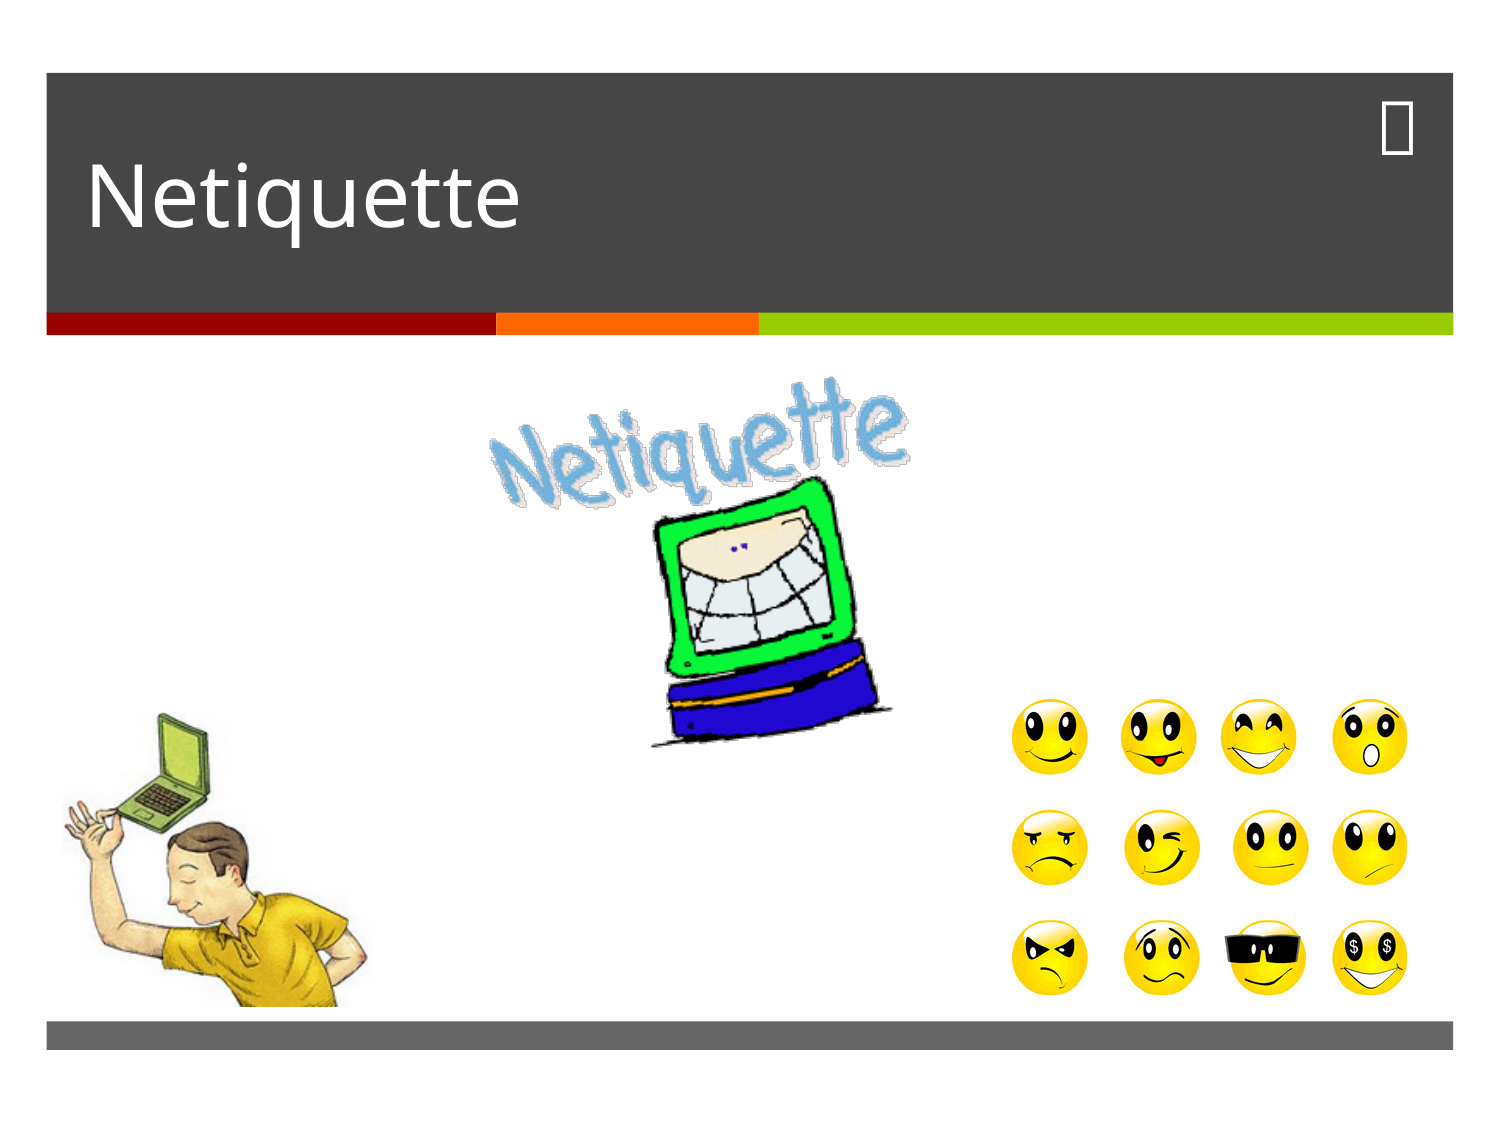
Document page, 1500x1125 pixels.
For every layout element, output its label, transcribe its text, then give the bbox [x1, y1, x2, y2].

title Netiquette [69, 73, 1351, 253]
picture [486, 374, 919, 776]
picture [61, 711, 374, 1007]
picture [1011, 699, 1407, 995]
